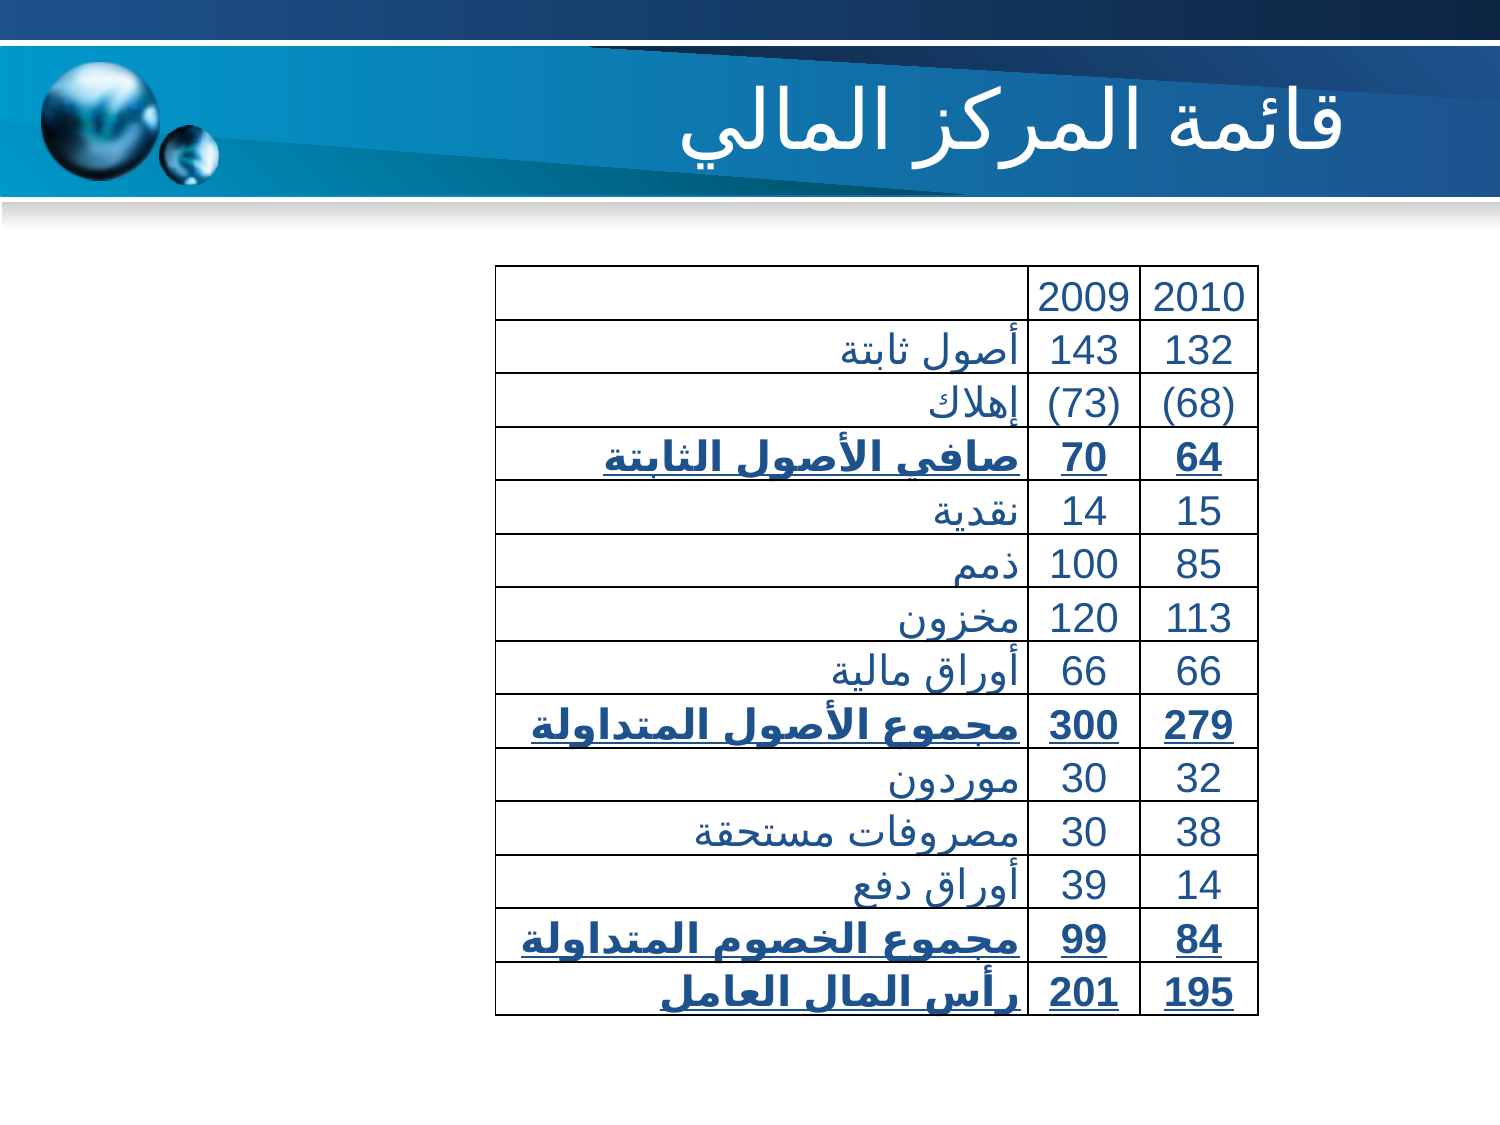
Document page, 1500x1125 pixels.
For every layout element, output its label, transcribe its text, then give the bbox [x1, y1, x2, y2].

table_cell أوراق دفع [496, 856, 1027, 907]
table_cell مجموع الأصول المتداولة [496, 695, 1027, 747]
table_cell ذمم [496, 535, 1027, 586]
table_cell 39 [1029, 856, 1139, 907]
table_header [496, 267, 1027, 319]
table_cell 64 [1141, 428, 1257, 479]
picture [42, 63, 159, 180]
table_cell 300 [1029, 695, 1139, 747]
table_cell 30 [1029, 802, 1139, 854]
table_cell 85 [1141, 535, 1257, 586]
table_cell إهلاك [496, 374, 1027, 426]
title قائمة المركز المالي [274, 44, 1363, 188]
table_cell أوراق مالية [496, 642, 1027, 693]
table_cell 143 [1029, 321, 1139, 372]
table_cell 195 [1141, 963, 1257, 1014]
table_cell 66 [1141, 642, 1257, 693]
table_cell موردون [496, 749, 1027, 800]
table_cell 100 [1029, 535, 1139, 586]
table_cell مصروفات مستحقة [496, 802, 1027, 854]
table_cell 84 [1141, 909, 1257, 961]
table_cell مجموع الخصوم المتداولة [496, 909, 1027, 961]
table_cell رأس المال العامل [496, 963, 1027, 1014]
picture [160, 126, 218, 184]
table_cell 14 [1029, 481, 1139, 533]
table_cell أصول ثابتة [496, 321, 1027, 372]
table_cell 99 [1029, 909, 1139, 961]
table_cell 66 [1029, 642, 1139, 693]
table_header 2010 [1141, 267, 1257, 319]
table_cell (73) [1029, 374, 1139, 426]
table_cell 15 [1141, 481, 1257, 533]
table_cell 30 [1029, 749, 1139, 800]
table_cell 14 [1141, 856, 1257, 907]
table_cell 132 [1141, 321, 1257, 372]
table_cell 120 [1029, 588, 1139, 640]
table_header 2009 [1029, 267, 1139, 319]
table_cell 70 [1029, 428, 1139, 479]
table_cell نقدية [496, 481, 1027, 533]
table_cell 279 [1141, 695, 1257, 747]
table_cell 38 [1141, 802, 1257, 854]
table_cell (68) [1141, 374, 1257, 426]
table_cell 32 [1141, 749, 1257, 800]
table_cell مخزون [496, 588, 1027, 640]
table_cell صافي الأصول الثابتة [496, 428, 1027, 479]
table_cell 201 [1029, 963, 1139, 1014]
table_cell 113 [1141, 588, 1257, 640]
